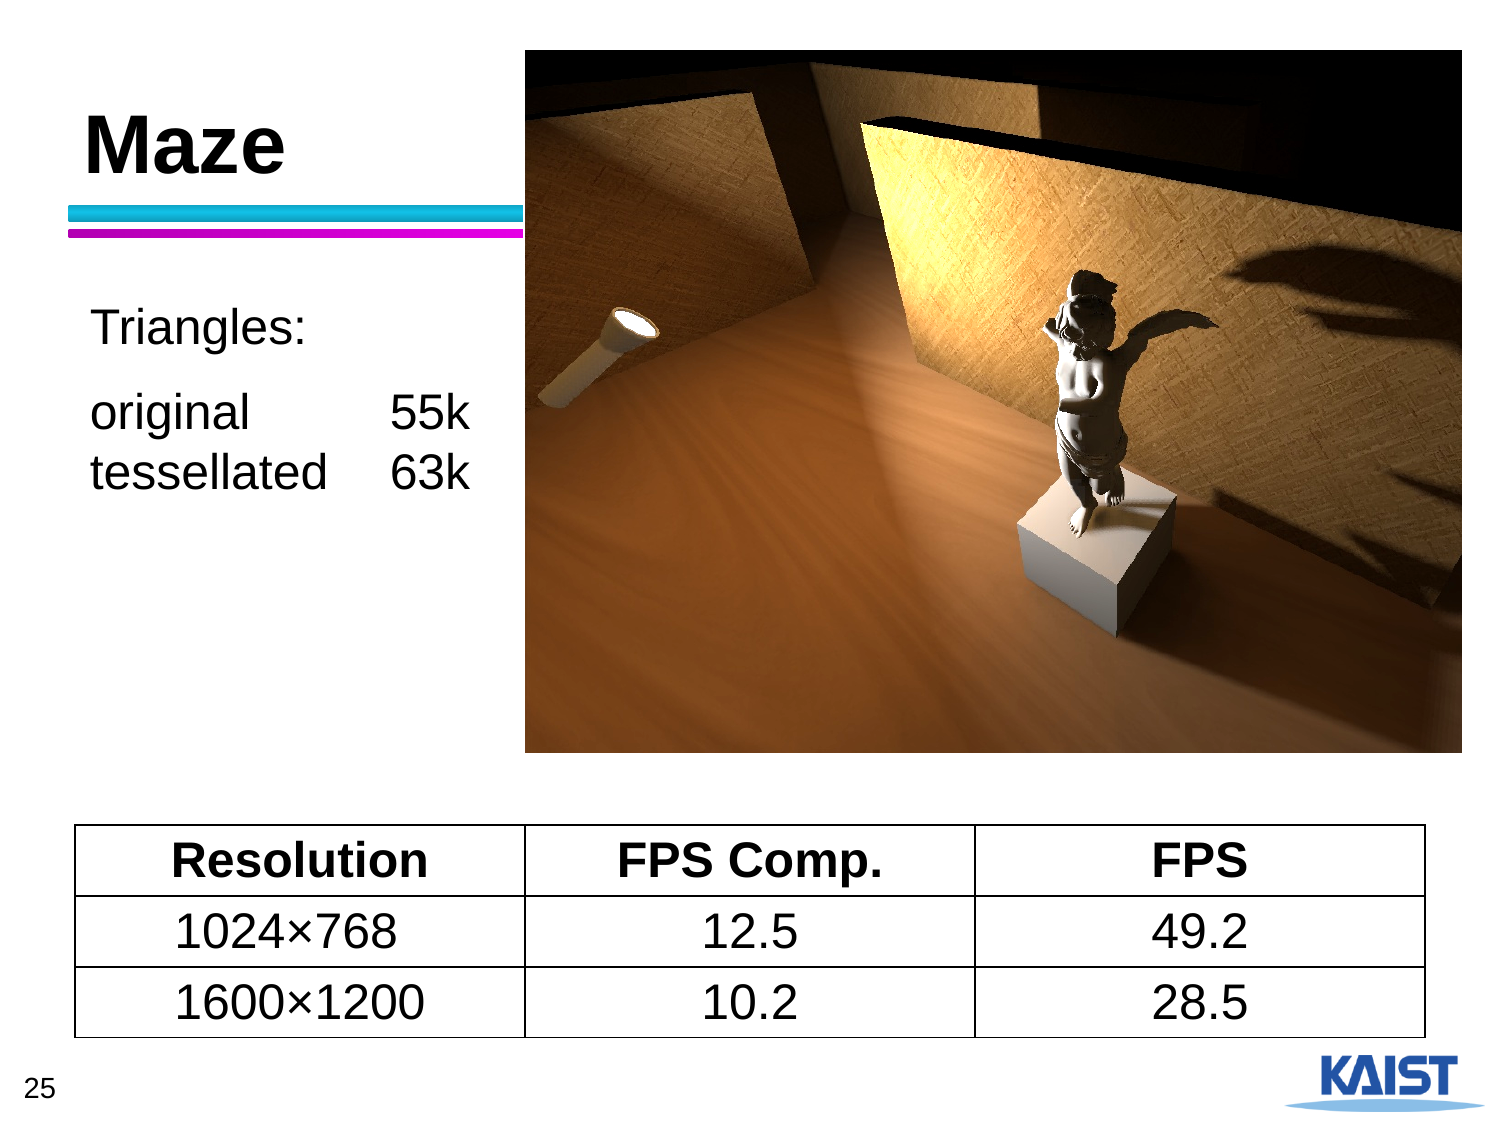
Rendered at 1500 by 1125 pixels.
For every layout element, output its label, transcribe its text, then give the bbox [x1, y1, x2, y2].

table_cell 49.2 [976, 897, 1424, 966]
title Maze [68, 48, 525, 199]
table_cell 10.2 [526, 968, 974, 1037]
table_header FPS [976, 826, 1424, 895]
table_header Resolution [76, 826, 524, 895]
table_cell 12.5 [526, 897, 974, 966]
table_header FPS Comp. [526, 826, 974, 895]
picture [524, 49, 1463, 754]
table_cell 1024×7680 [76, 897, 524, 966]
table_cell 1600×1200 [76, 968, 524, 1037]
table_cell 28.5 [976, 968, 1424, 1037]
text_box Triangles: original 55k tessellated 63k [75, 287, 519, 508]
picture [1284, 1055, 1485, 1112]
